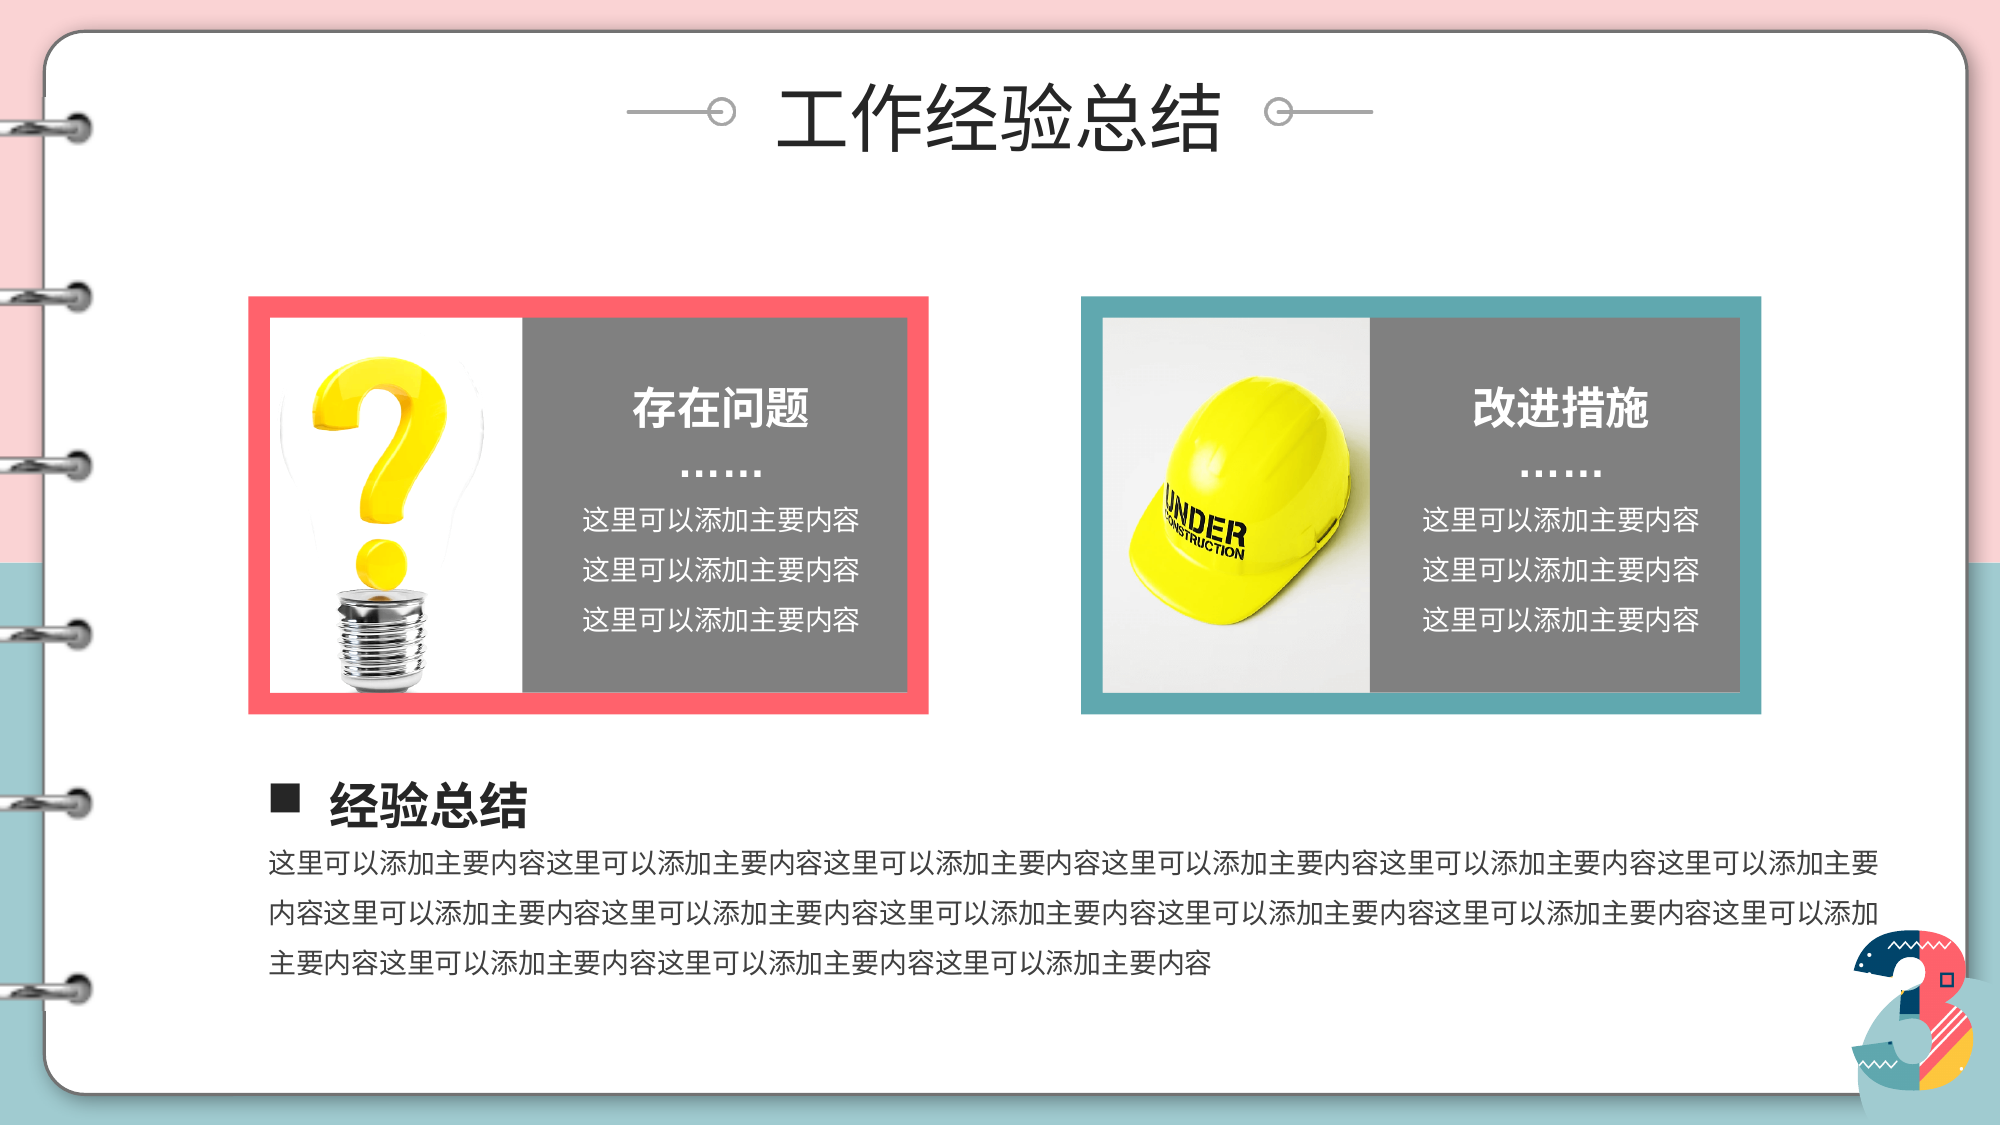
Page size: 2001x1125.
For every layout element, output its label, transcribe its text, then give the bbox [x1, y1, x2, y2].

text_box [247, 295, 930, 715]
text_box [1858, 977, 2000, 1125]
text_box [1080, 295, 1763, 715]
text_box [1104, 319, 1369, 692]
text_box [1369, 319, 1739, 692]
text_box [271, 319, 521, 692]
picture [1851, 930, 1974, 1091]
text_box 存在问题 …… [576, 379, 867, 476]
picture [707, 97, 736, 126]
picture [1263, 97, 1293, 126]
text_box 经验总结 [246, 774, 558, 835]
text_box 改进措施 …… [1416, 379, 1707, 476]
text_box 这里可以添加主要内容这里可以添加主要内容这里可以添加主要内容 [557, 476, 886, 647]
text_box 这里可以添加主要内容这里可以添加主要内容这里可以添加主要内容这里可以添加主要内容这里可以添加主要内容这里可以添加主要内容这里可以添加主要内容这里可以添加主要内容这里可以添加主要内容这里可以添加主要内容这里可以添加主要内容这里可以添加主要内容这里可以添加主要内容这里可以添加主要内容这里可以添加主要内容 [248, 819, 1901, 990]
text_box 工作经验总结 [678, 64, 1322, 169]
text_box 这里可以添加主要内容这里可以添加主要内容这里可以添加主要内容 [1397, 476, 1726, 647]
text_box [521, 319, 906, 692]
picture [0, 97, 485, 1011]
